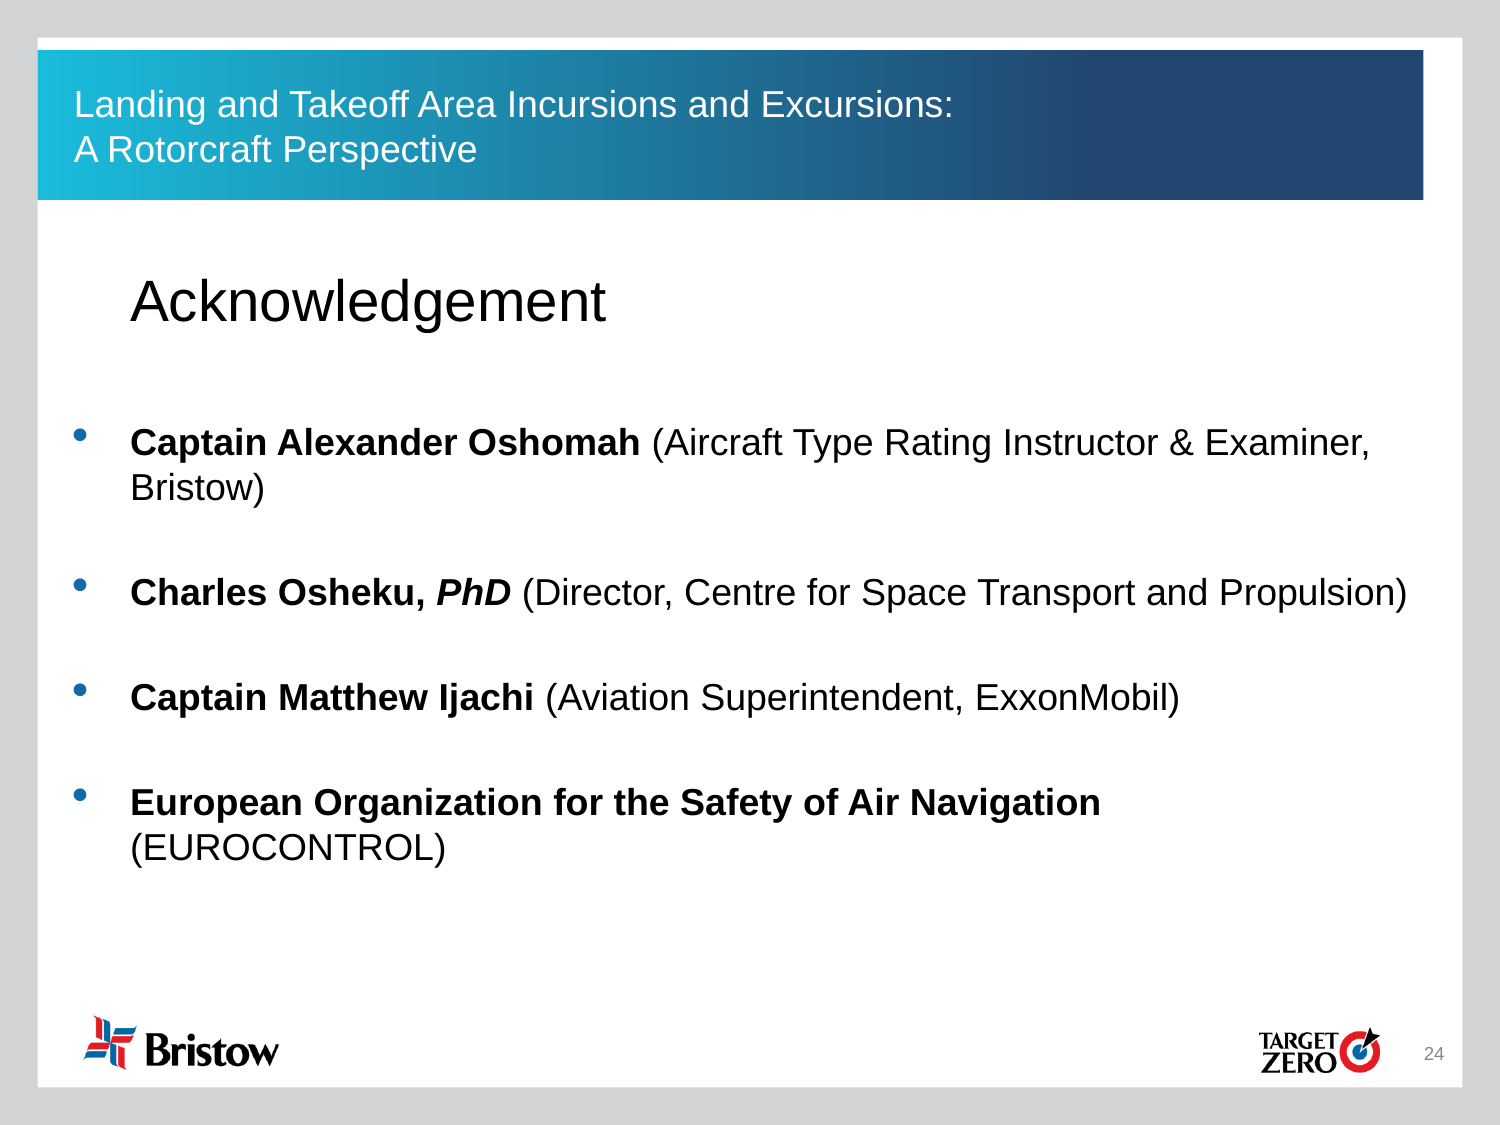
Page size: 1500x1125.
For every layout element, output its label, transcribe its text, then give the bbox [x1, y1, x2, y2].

picture [1259, 1027, 1380, 1073]
text_box Acknowledgement Captain Alexander Oshomah (Aircraft Type Rating Instructor & Examiner, Bristow) Charles Osheku, PhD (Director, Centre for Space Transport and Propulsion) Captain Matthew Ijachi (Aviation Superintendent, ExxonMobil) European Organization for the Safety of Air Navigation (EUROCONTROL) [73, 255, 1424, 998]
text_box Landing and Takeoff Area Incursions and Excursions: A Rotorcraft Perspective [73, 50, 1424, 200]
picture [83, 1015, 279, 1070]
